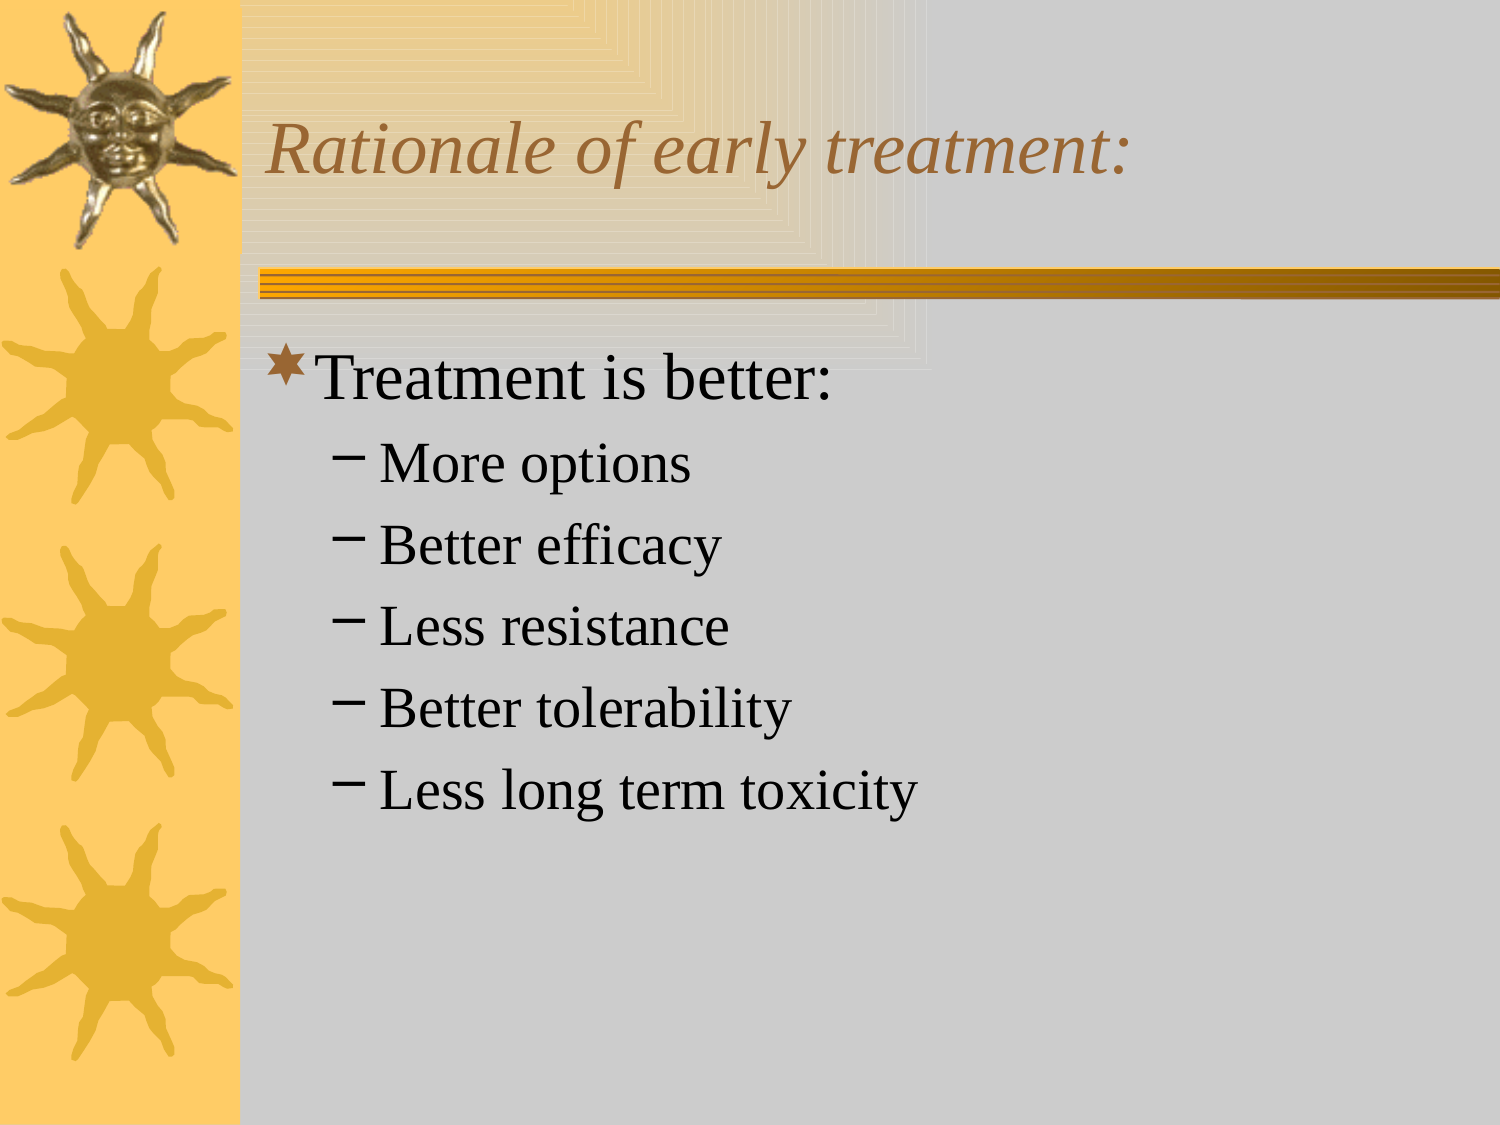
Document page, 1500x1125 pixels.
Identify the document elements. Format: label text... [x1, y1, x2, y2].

list Treatment is better: More options Better efficacy Less resistance Better tolerability Less long term toxicity [242, 324, 1494, 1001]
title Rationale of early treatment: [250, 49, 1492, 238]
picture [1, 8, 242, 254]
